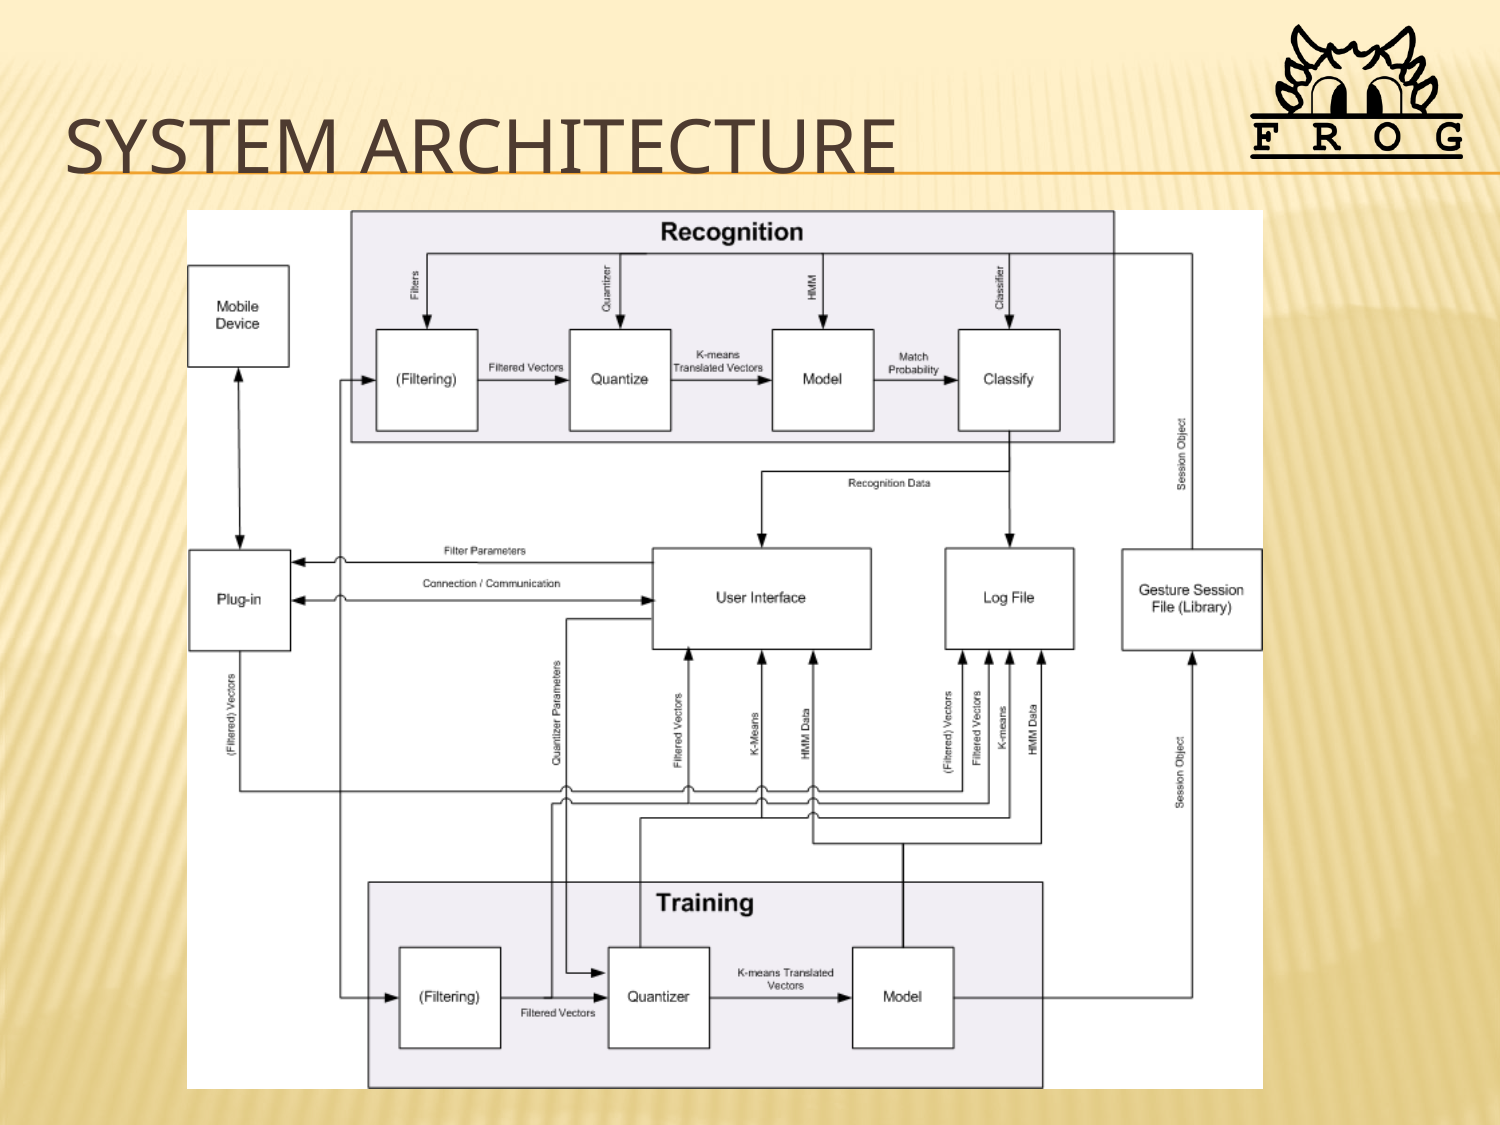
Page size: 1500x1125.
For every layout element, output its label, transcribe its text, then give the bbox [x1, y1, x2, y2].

title SYSTEm ArchiTECTURE [50, 75, 1475, 213]
picture [187, 209, 1263, 1089]
picture [1249, 24, 1463, 159]
